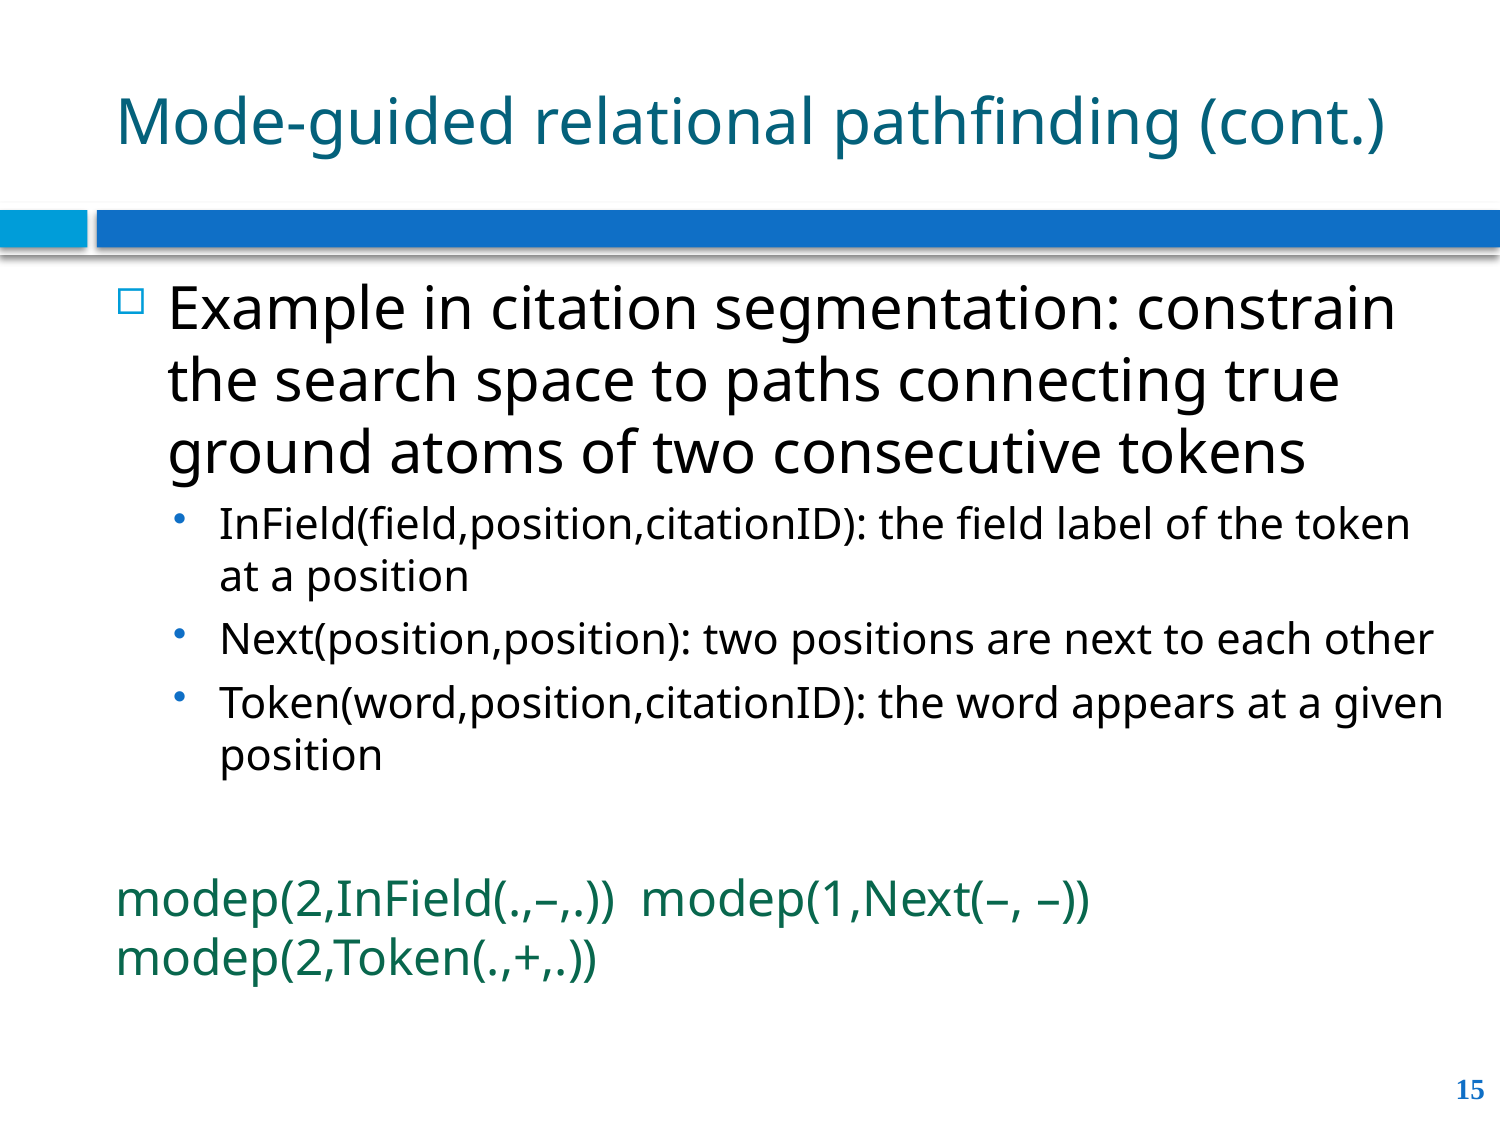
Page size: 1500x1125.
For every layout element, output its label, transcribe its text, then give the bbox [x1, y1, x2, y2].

list Example in citation segmentation: constrain the search space to paths connecting true ground atoms of two consecutive tokens InField(field,position,citationID): the field label of the token at a position Next(position,position): two positions are next to each other Token(word,position,citationID): the word appears at a given position modep(2,InField(.,–,.)) modep(1,Next(–, –)) modep(2,Token(.,+,.)) [100, 262, 1463, 1050]
title Mode-guided relational pathfinding (cont.) [100, 37, 1438, 200]
slide_number 15 [1425, 1050, 1500, 1125]
